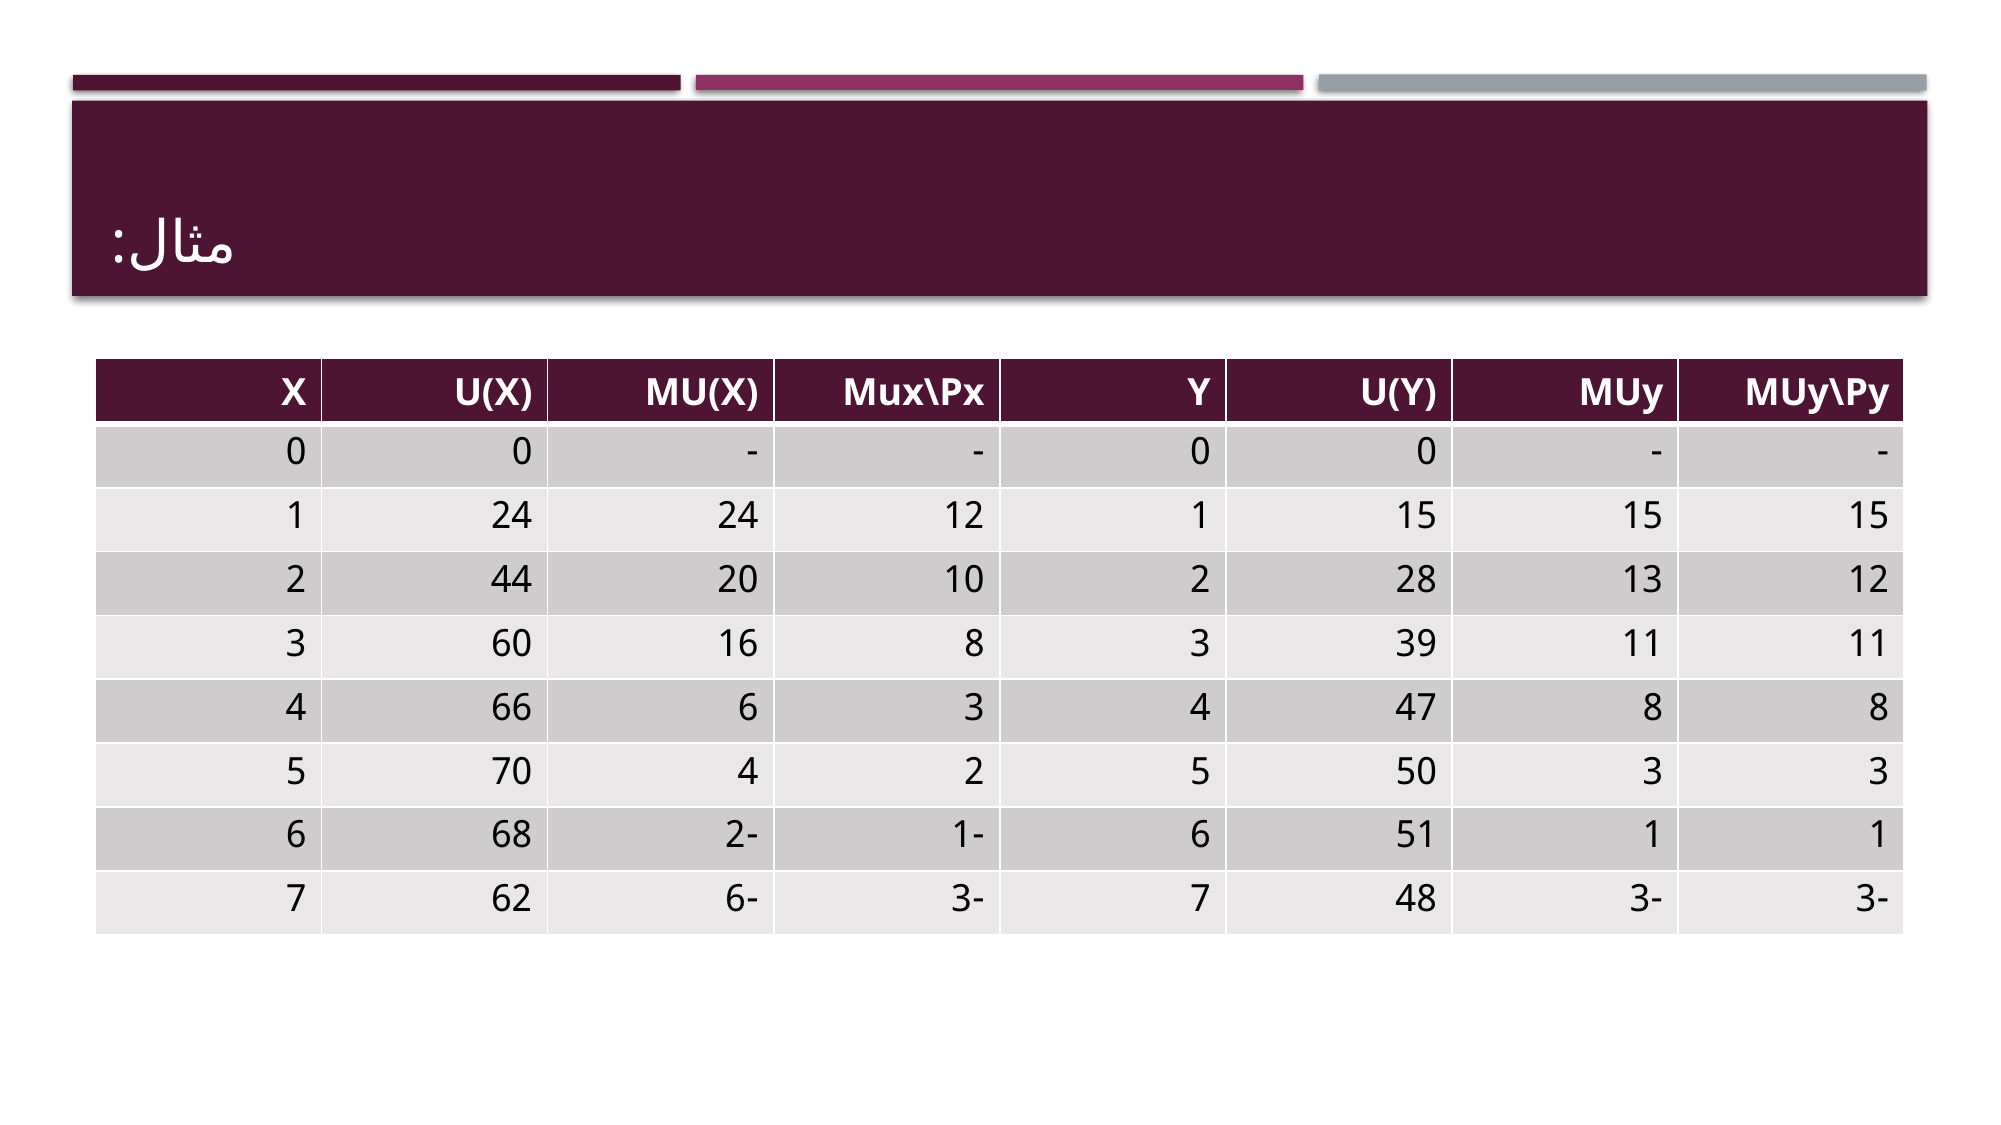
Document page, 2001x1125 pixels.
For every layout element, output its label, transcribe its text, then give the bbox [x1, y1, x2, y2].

table_cell 60 [322, 616, 547, 678]
table_header Y [1001, 359, 1225, 421]
table_cell 62 [322, 872, 547, 934]
table_cell 11 [1679, 616, 1903, 678]
table_cell 0 [322, 427, 547, 487]
table_cell 12 [1679, 552, 1903, 615]
table_cell 2 [775, 744, 999, 806]
table_cell 24 [322, 489, 547, 551]
table_cell 11 [1453, 616, 1677, 678]
table_cell 15 [1453, 489, 1677, 551]
table_cell 68 [322, 808, 547, 870]
table_cell 10 [775, 552, 999, 615]
table_cell 3 [1453, 744, 1677, 806]
table_cell 1 [1679, 808, 1903, 870]
table_cell 8 [1679, 680, 1903, 742]
table_cell -1 [775, 808, 999, 870]
table_cell 0 [1227, 427, 1451, 487]
table_cell 3 [1001, 616, 1225, 678]
table_cell 7 [1001, 872, 1225, 934]
table_cell 12 [775, 489, 999, 551]
table_cell 4 [96, 680, 321, 742]
table_cell -6 [548, 872, 773, 934]
table_cell 15 [1227, 489, 1451, 551]
table_header U(Y) [1227, 359, 1451, 421]
table_cell 13 [1453, 552, 1677, 615]
table_cell 51 [1227, 808, 1451, 870]
table_cell 1 [1453, 808, 1677, 870]
table_cell 1 [96, 489, 321, 551]
table_cell 4 [548, 744, 773, 806]
table_cell 28 [1227, 552, 1451, 615]
table_cell 6 [548, 680, 773, 742]
table_cell 8 [1453, 680, 1677, 742]
table_cell - [1679, 427, 1903, 487]
table_cell 16 [548, 616, 773, 678]
table_cell 7 [96, 872, 321, 934]
table_cell 4 [1001, 680, 1225, 742]
table_cell 2 [96, 552, 321, 615]
table_cell -2 [548, 808, 773, 870]
title مثال: [95, 115, 1905, 282]
table_cell 44 [322, 552, 547, 615]
table_cell 39 [1227, 616, 1451, 678]
table_cell 6 [1001, 808, 1225, 870]
table_cell 5 [96, 744, 321, 806]
table_header U(X) [322, 359, 547, 421]
table_cell -3 [775, 872, 999, 934]
table_cell 0 [96, 427, 321, 487]
table_cell - [1453, 427, 1677, 487]
table_cell -3 [1679, 872, 1903, 934]
table_cell -3 [1453, 872, 1677, 934]
table_header Mux\Px [775, 359, 999, 421]
table_header MUy\Py [1679, 359, 1903, 421]
table_header MUy [1453, 359, 1677, 421]
table_cell 24 [548, 489, 773, 551]
table_cell 50 [1227, 744, 1451, 806]
table_cell 8 [775, 616, 999, 678]
table_cell 3 [775, 680, 999, 742]
table_cell 48 [1227, 872, 1451, 934]
table_cell 15 [1679, 489, 1903, 551]
table_cell 3 [1679, 744, 1903, 806]
table_cell 1 [1001, 489, 1225, 551]
table_cell 0 [1001, 427, 1225, 487]
table_header X [96, 359, 321, 421]
table_cell - [548, 427, 773, 487]
table_cell 70 [322, 744, 547, 806]
table_cell 6 [96, 808, 321, 870]
table_header MU(X) [548, 359, 773, 421]
table_cell 66 [322, 680, 547, 742]
table_cell 3 [96, 616, 321, 678]
table_cell 5 [1001, 744, 1225, 806]
table_cell 2 [1001, 552, 1225, 615]
table_cell 47 [1227, 680, 1451, 742]
table_cell - [775, 427, 999, 487]
table_cell 20 [548, 552, 773, 615]
